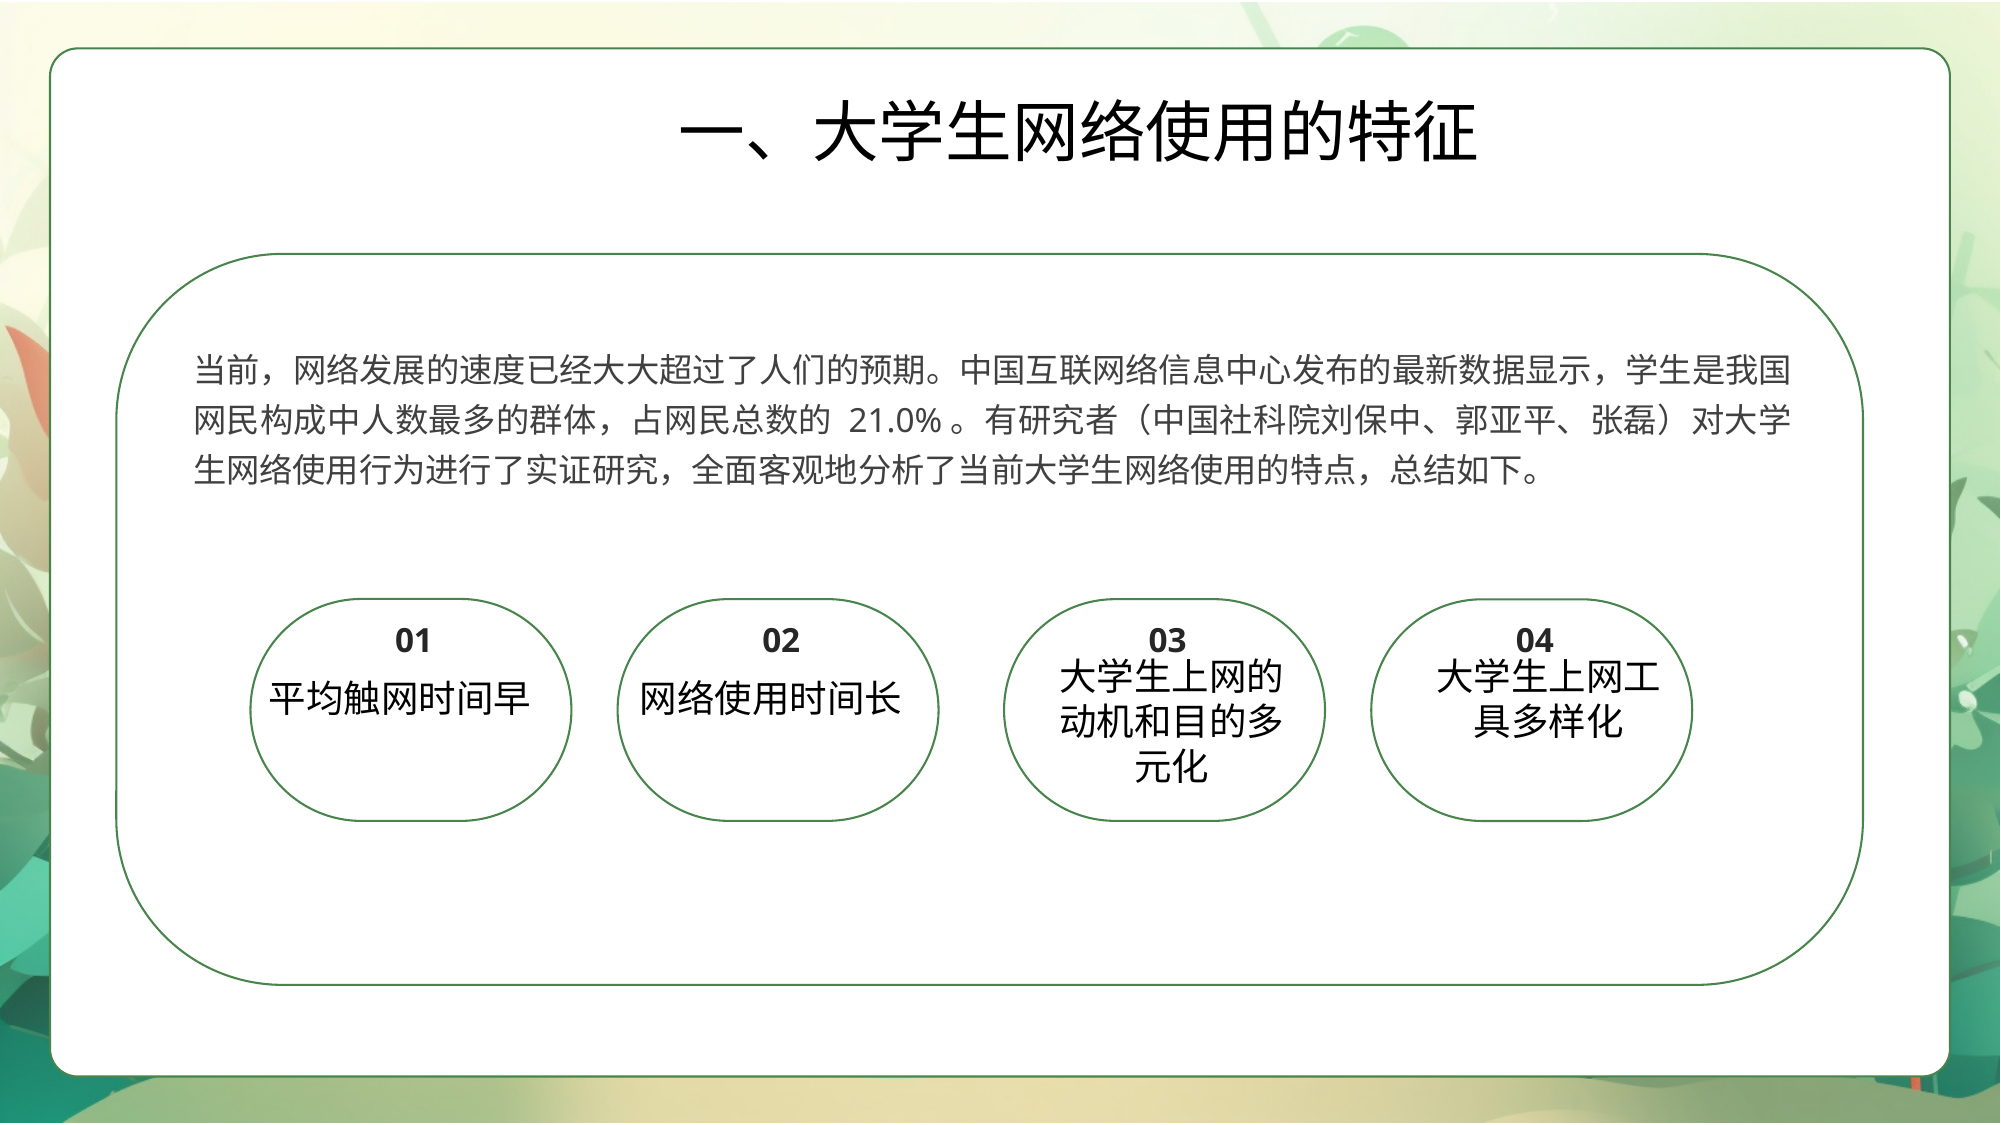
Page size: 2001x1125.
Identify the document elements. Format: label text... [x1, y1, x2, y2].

picture [0, 2, 2000, 1123]
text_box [599, 599, 939, 821]
text_box 一、大学生网络使用的特征 [459, 82, 1700, 177]
text_box [115, 252, 1865, 986]
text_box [248, 598, 572, 821]
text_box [1004, 599, 1325, 821]
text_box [1371, 599, 1693, 821]
